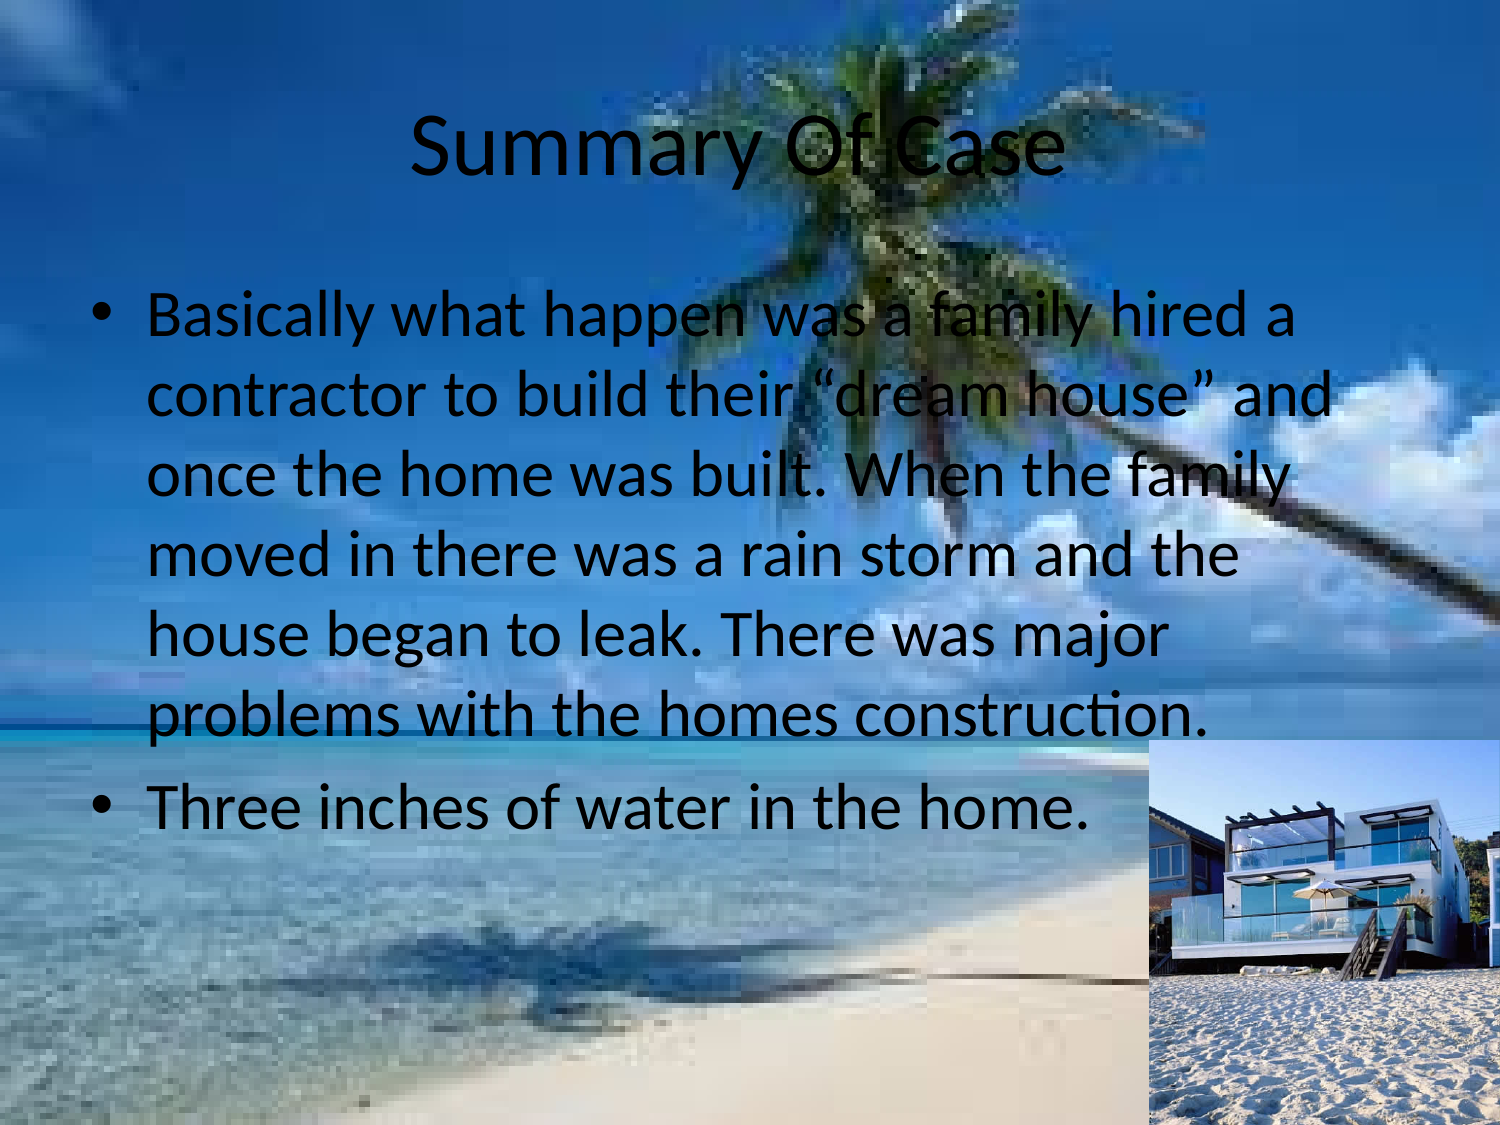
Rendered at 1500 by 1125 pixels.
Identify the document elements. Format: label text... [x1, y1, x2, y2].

title Summary Of Case [75, 45, 1425, 233]
list Basically what happen was a family hired a contractor to build their “dream house” and once the home was built. When the family moved in there was a rain storm and the house began to leak. There was major problems with the homes construction. Three inches of water in the home. [75, 262, 1425, 1005]
picture [0, 0, 1500, 1125]
